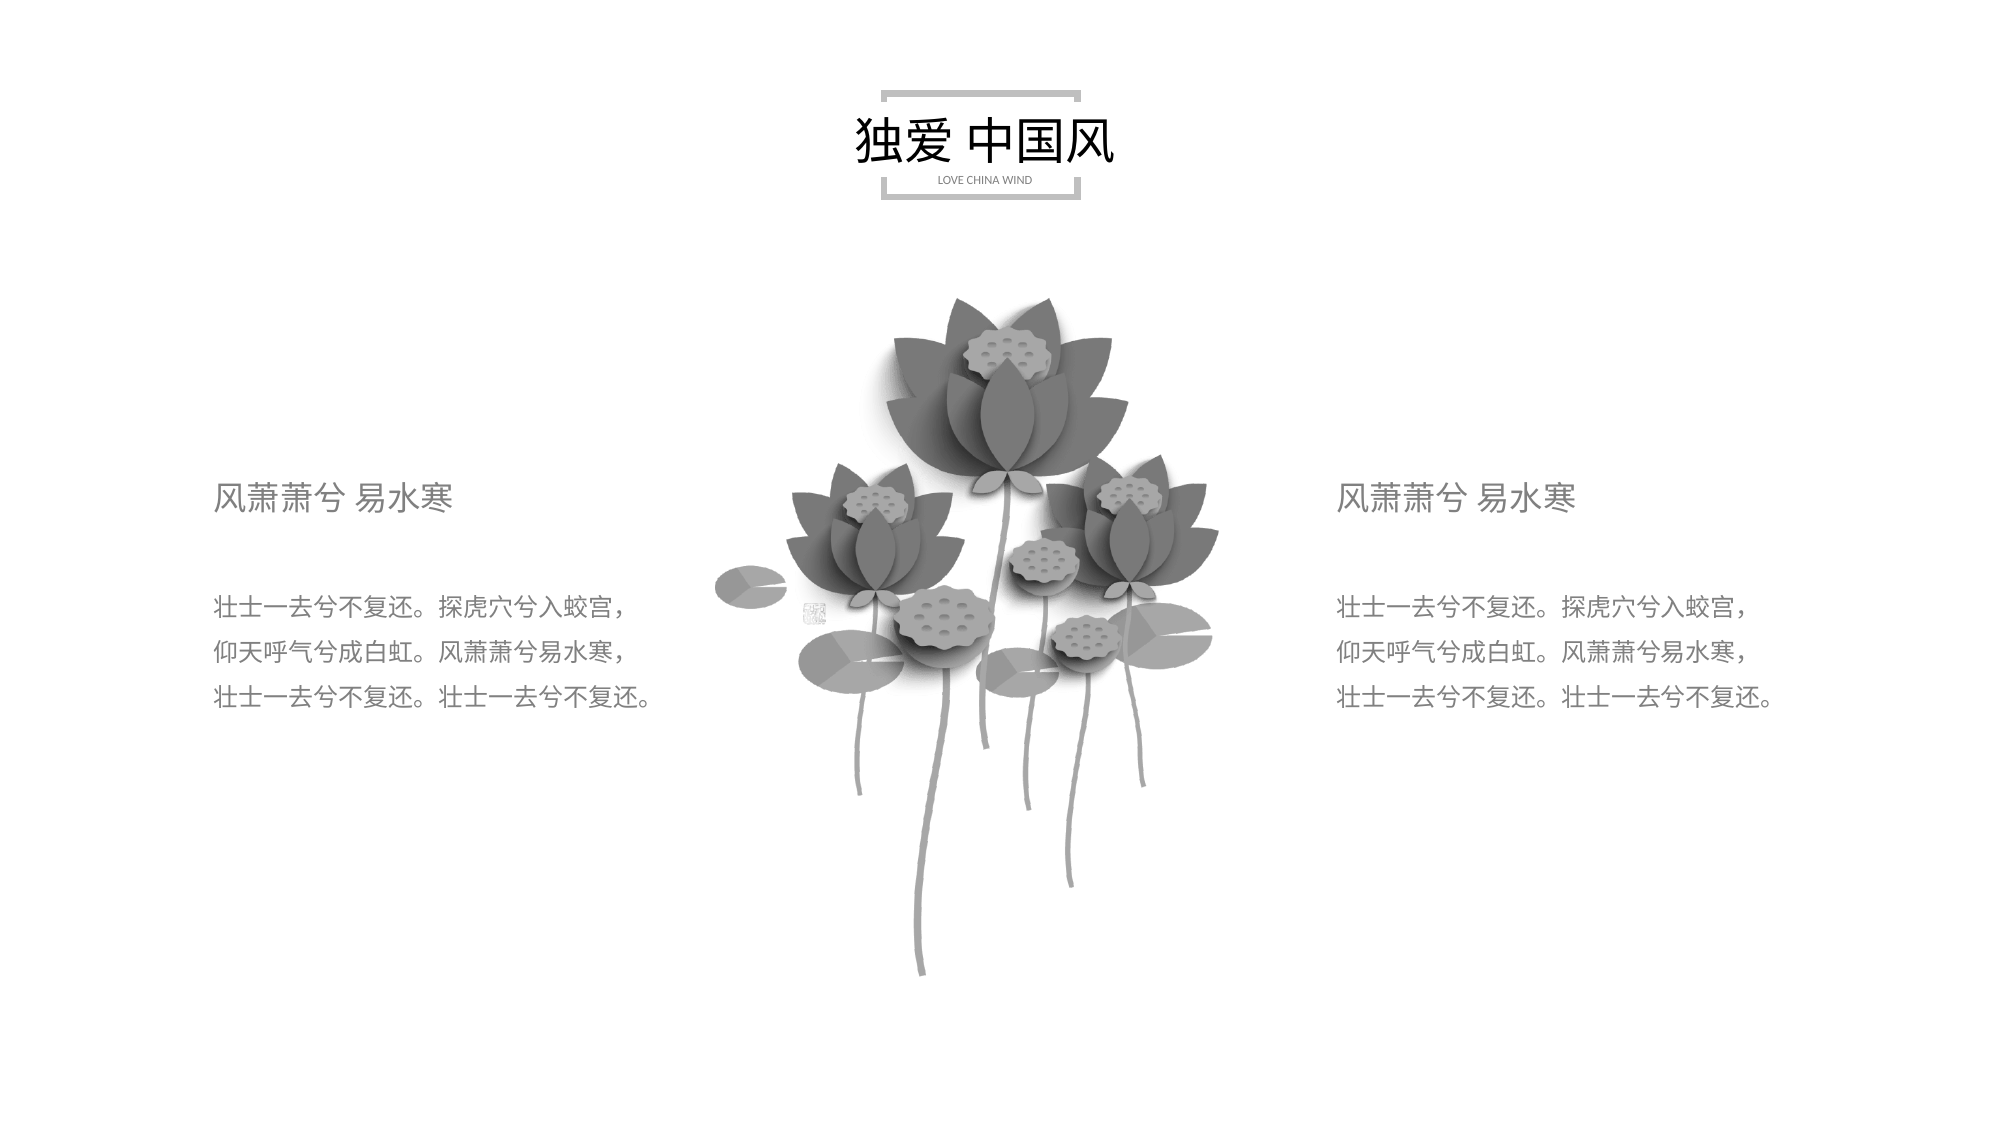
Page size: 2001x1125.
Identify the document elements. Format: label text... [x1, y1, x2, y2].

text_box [831, 93, 1140, 197]
text_box 风萧萧兮 易水寒 壮士一去兮不复还。探虎穴兮入蛟宫， 仰天呼气兮成白虹。风萧萧兮易水寒， 壮士一去兮不复还。壮士一去兮不复还。 [1321, 449, 2000, 764]
picture [687, 259, 1284, 1012]
text_box 风萧萧兮 易水寒 壮士一去兮不复还。探虎穴兮入蛟宫， 仰天呼气兮成白虹。风萧萧兮易水寒， 壮士一去兮不复还。壮士一去兮不复还。 [198, 449, 687, 764]
